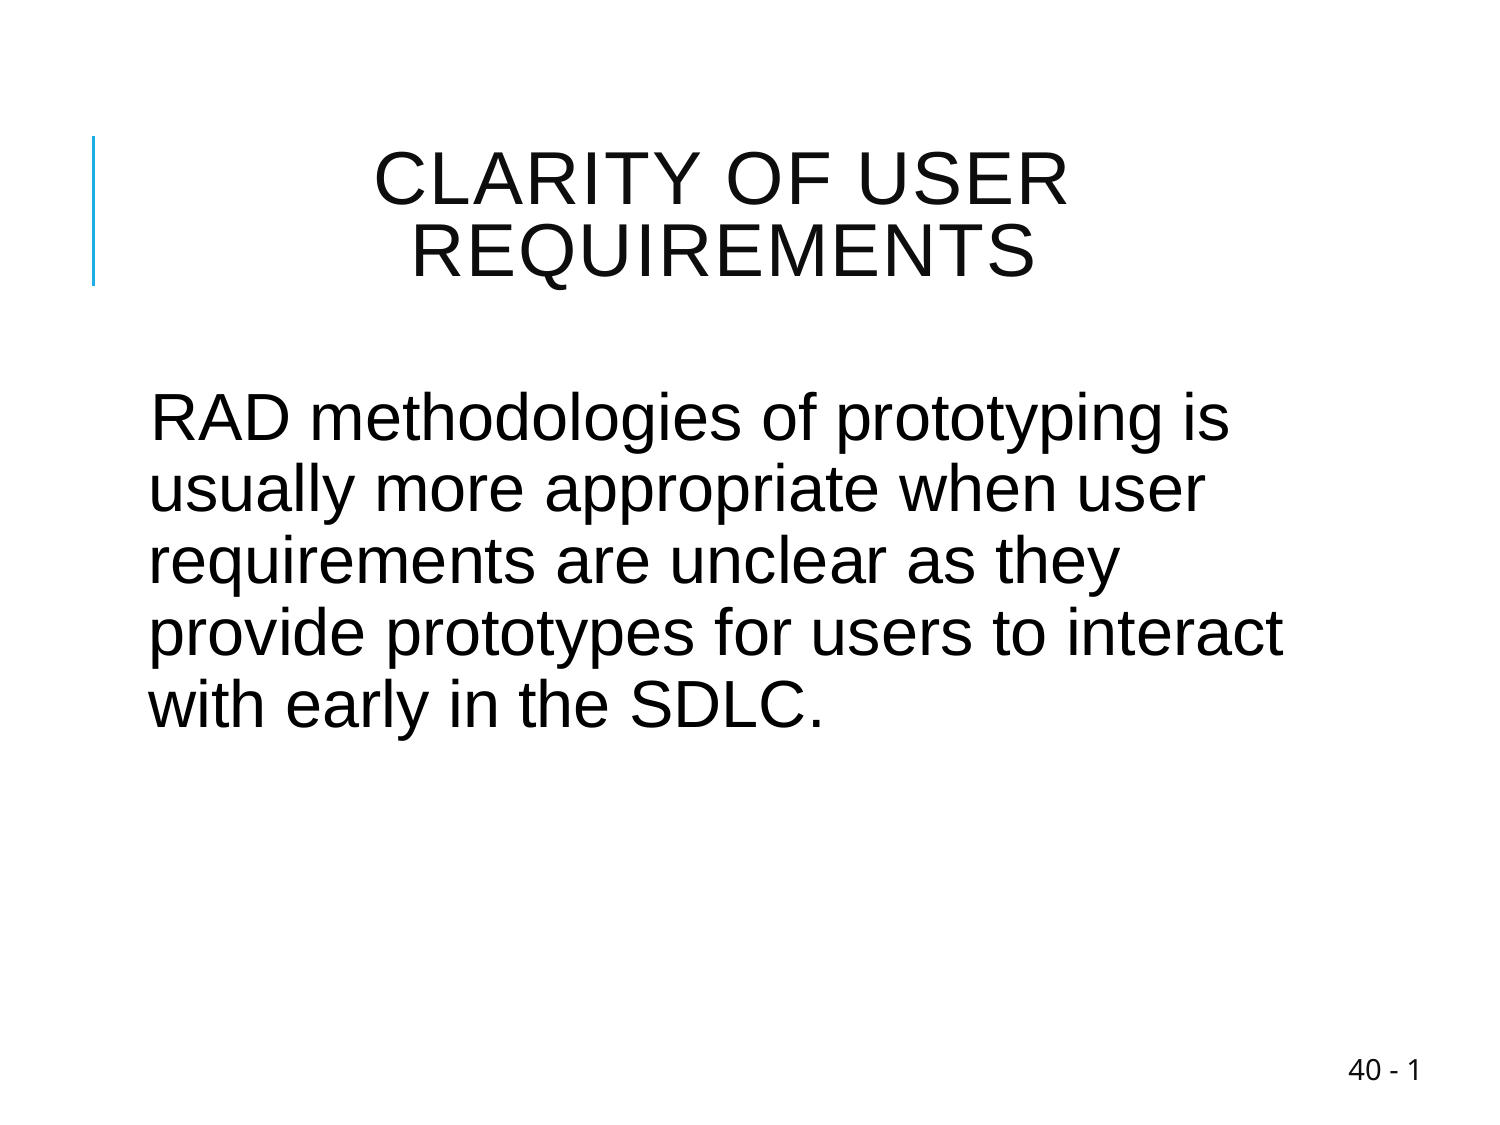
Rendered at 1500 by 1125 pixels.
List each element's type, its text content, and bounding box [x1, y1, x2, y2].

title Clarity of User Requirements [126, 96, 1322, 342]
slide_number 1 - 40 [1333, 1061, 1454, 1107]
list RAD methodologies of prototyping is usually more appropriate when user requirements are unclear as they provide prototypes for users to interact with early in the SDLC. [126, 375, 1322, 1035]
